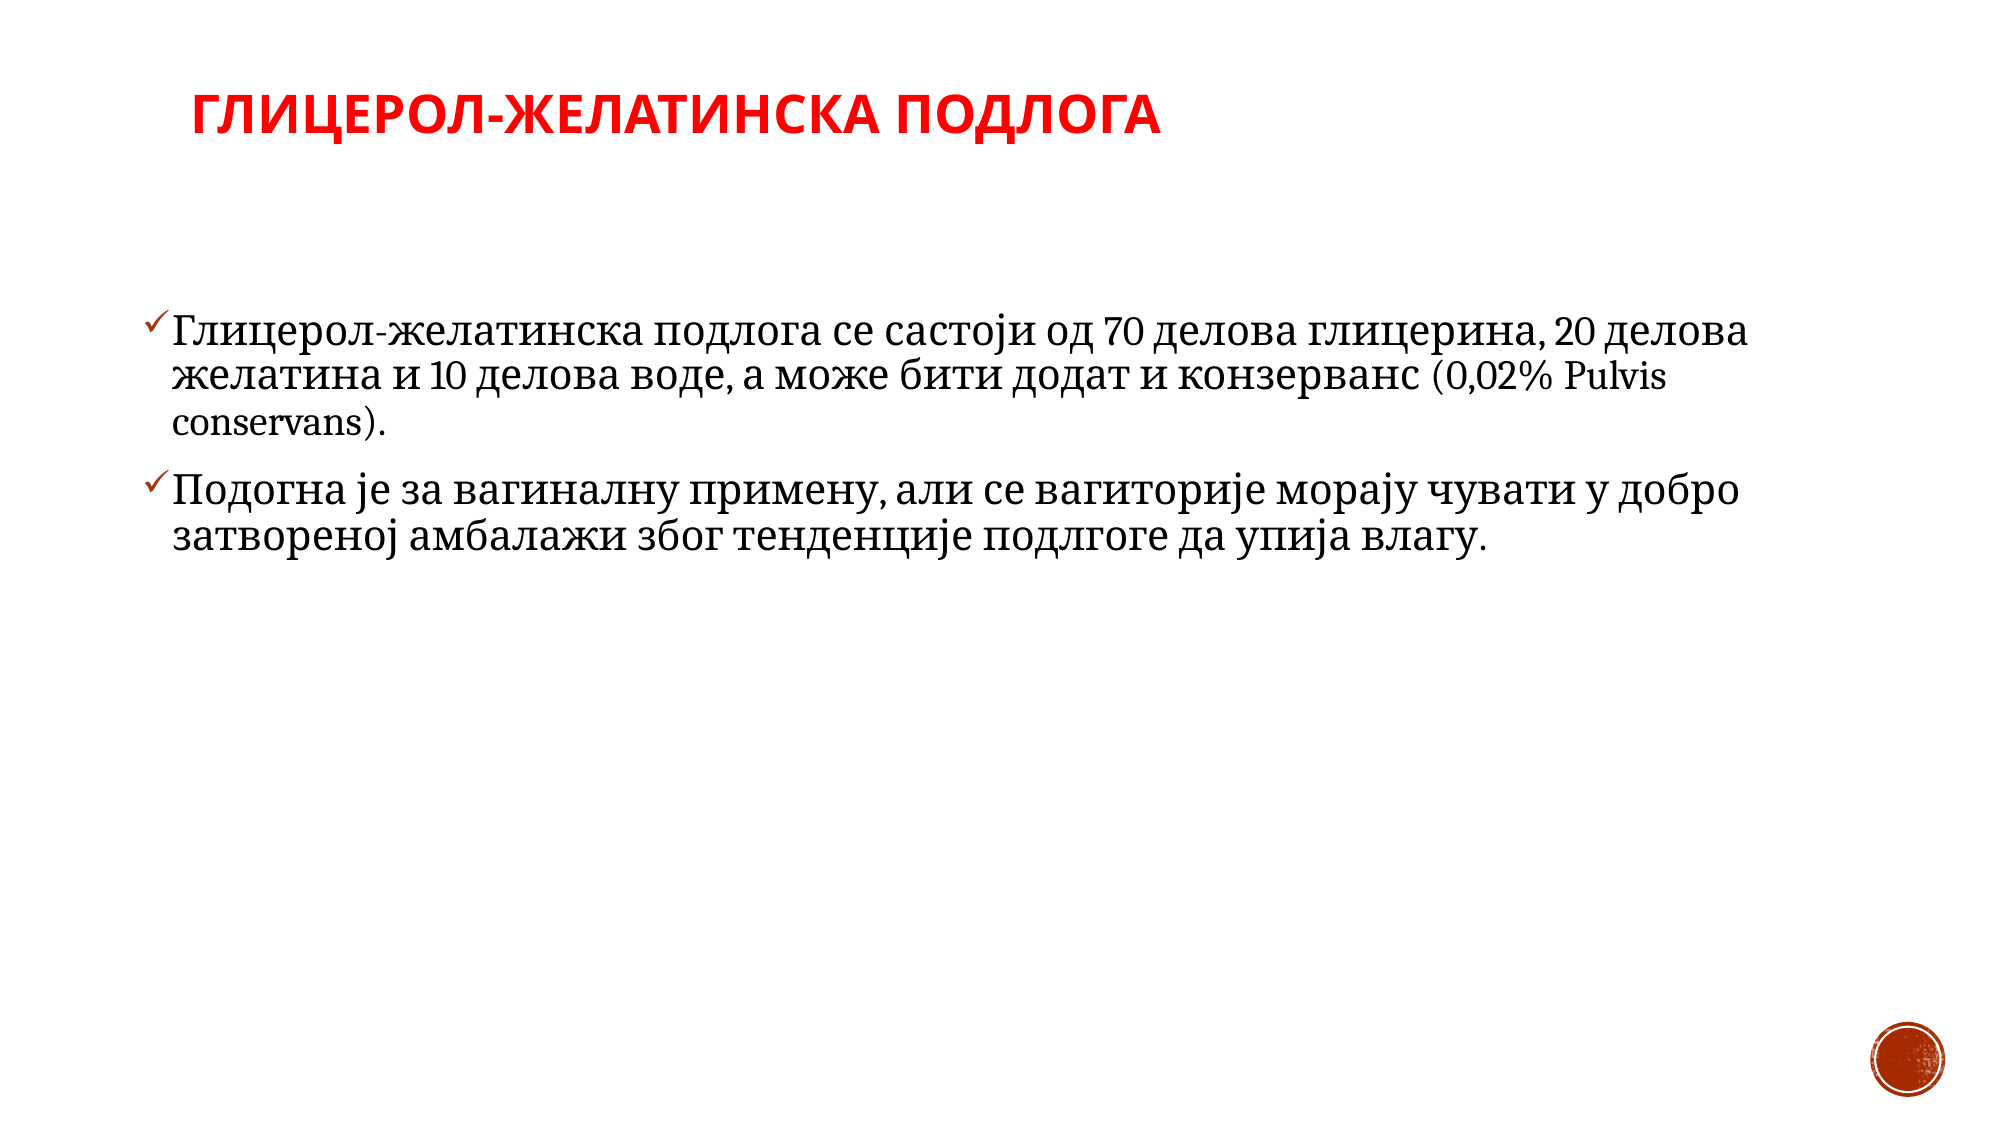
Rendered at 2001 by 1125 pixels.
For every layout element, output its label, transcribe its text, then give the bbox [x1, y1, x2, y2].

title Глицерол-желатинска подлога [175, 79, 1826, 325]
list Глицерол-желатинска подлога се састоји од 70 делова глицерина, 20 делова желатина и 10 делова воде, а може бити додат и конзерванс (0,02% Pulvis conservans). Подогна је за вагиналну примену, али се вагиторије морају чувати у добро затвореној амбалажи због тенденције подлгоге да упија влагу. [127, 156, 1826, 1125]
